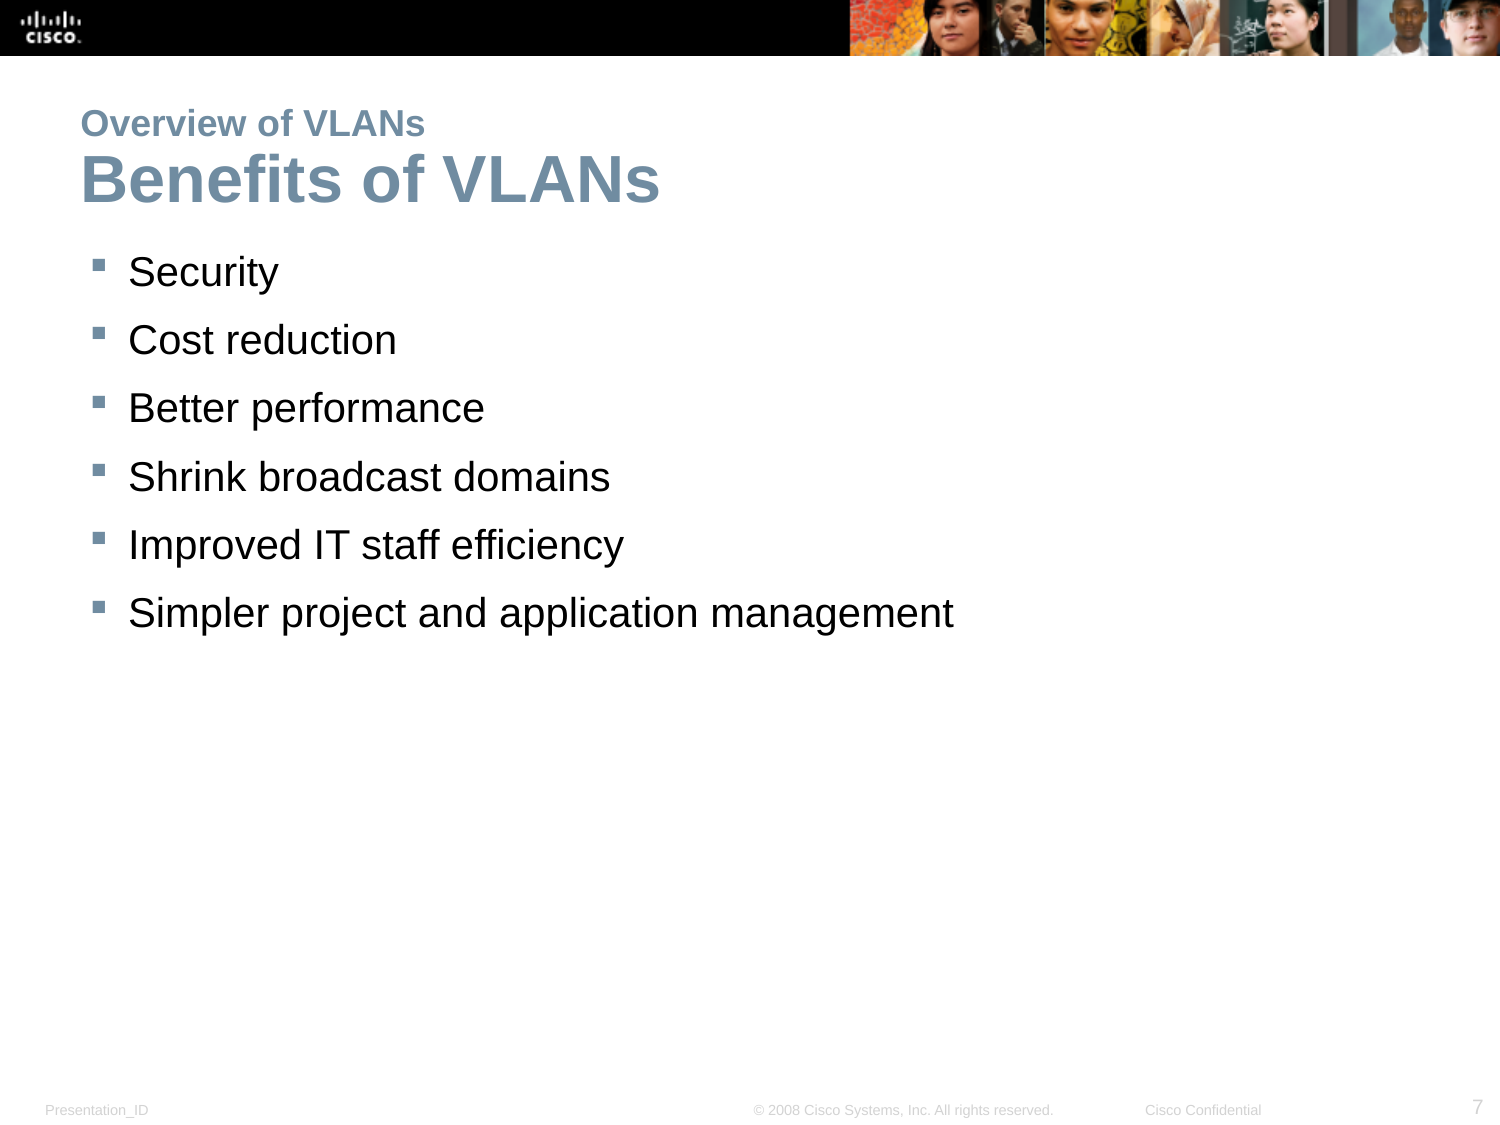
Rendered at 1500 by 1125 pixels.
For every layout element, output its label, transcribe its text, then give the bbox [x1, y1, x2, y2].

picture [0, 0, 1500, 56]
list Security Cost reduction Better performance Shrink broadcast domains Improved IT staff efficiency Simpler project and application management [75, 241, 1404, 1054]
title Overview of VLANs Benefits of VLANs [66, 85, 1404, 224]
